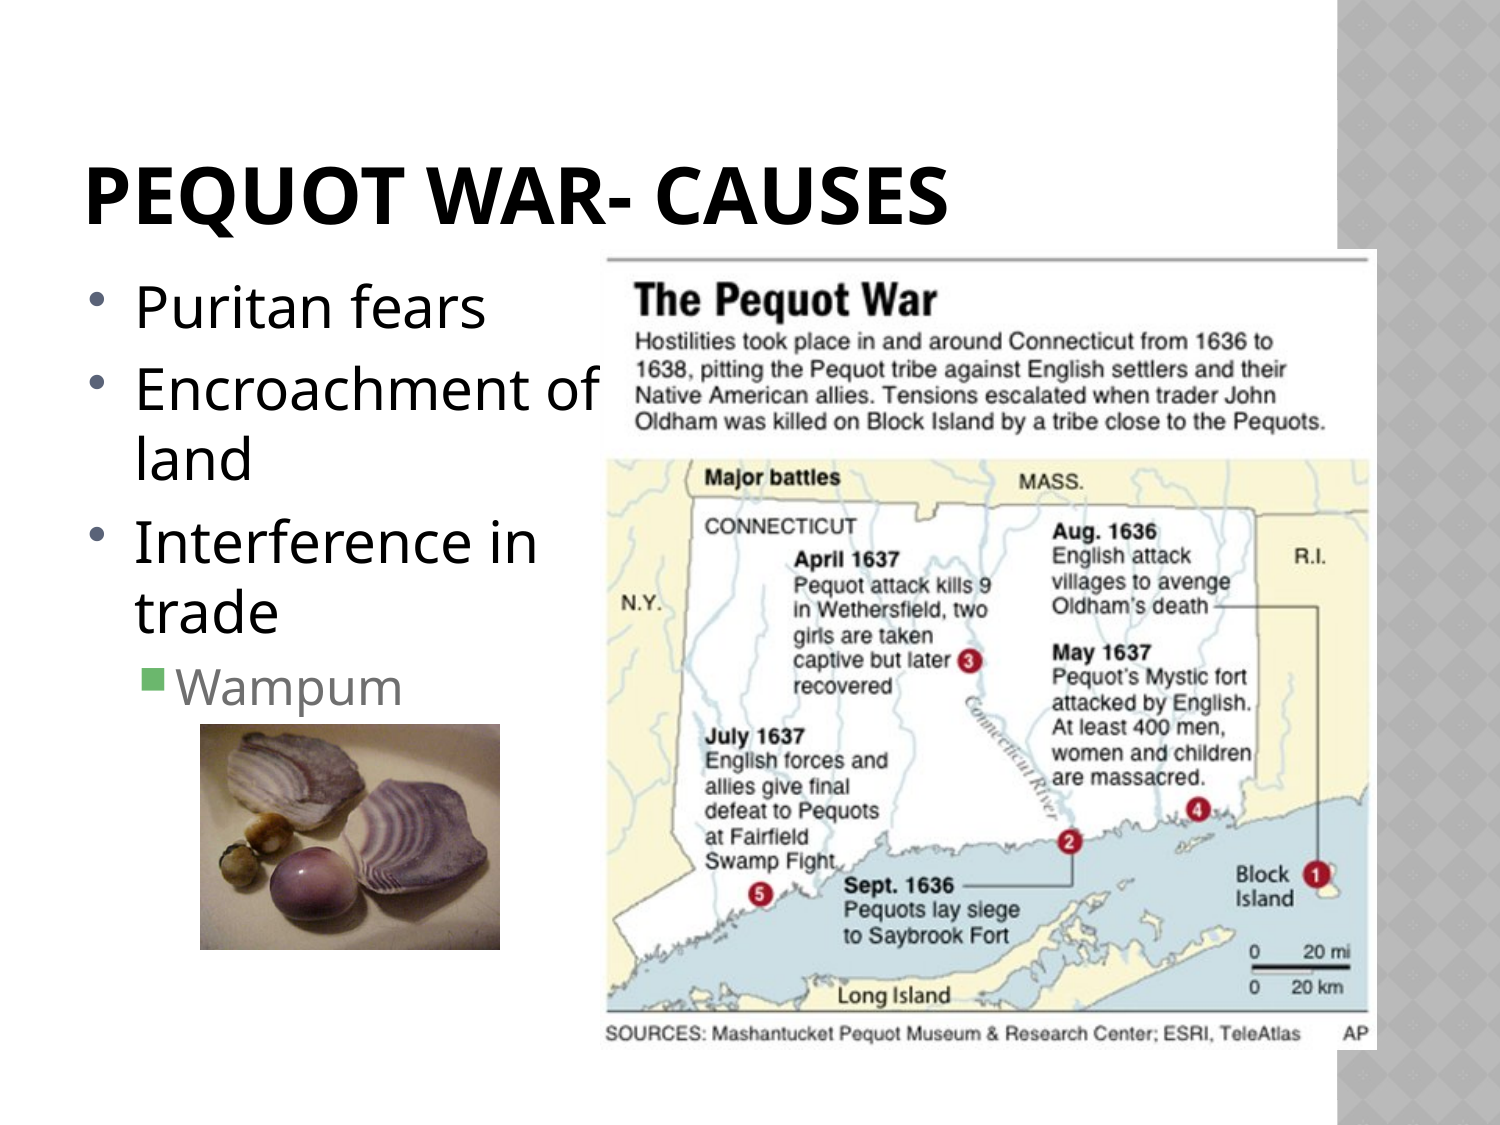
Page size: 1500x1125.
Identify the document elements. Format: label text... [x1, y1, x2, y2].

picture [599, 249, 1377, 1051]
picture [199, 724, 501, 951]
title Pequot war- causes [75, 52, 1263, 240]
list Puritan fears Encroachment of land Interference in trade Wampum [75, 262, 593, 1005]
